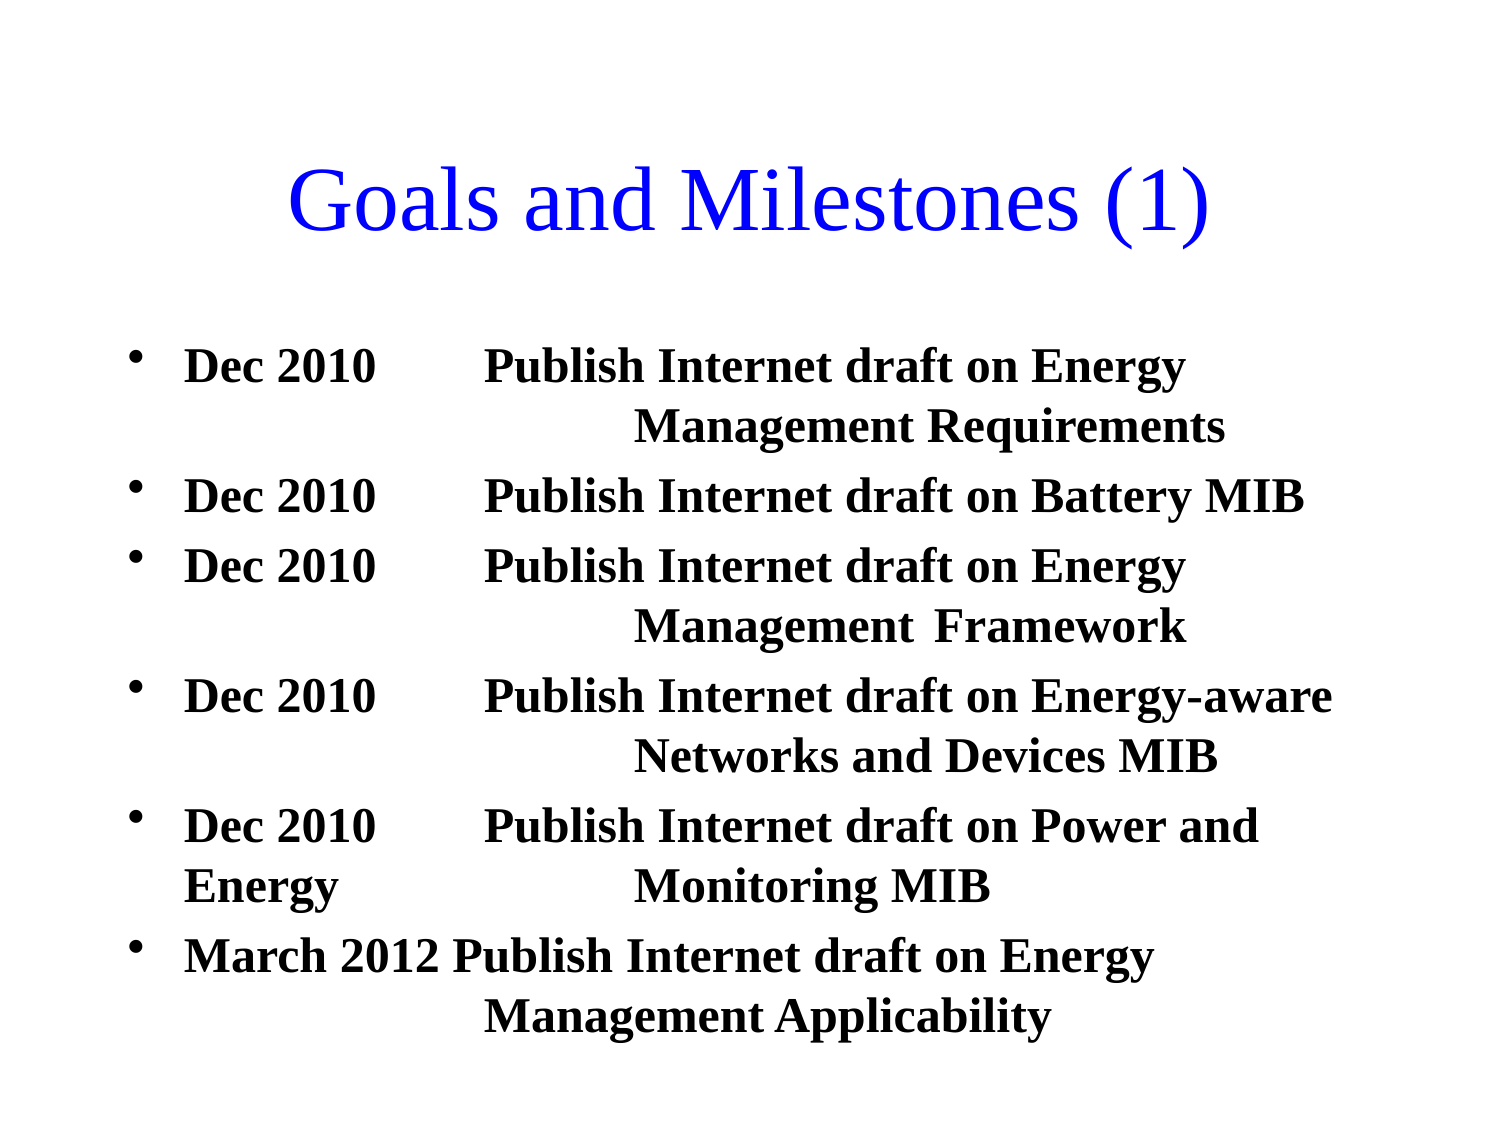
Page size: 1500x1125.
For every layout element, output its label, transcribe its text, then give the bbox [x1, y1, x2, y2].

title Goals and Milestones (1) [112, 99, 1388, 288]
list Dec 2010 Publish Internet draft on Energy Management Requirements Dec 2010 Publish Internet draft on Battery MIB Dec 2010 Publish Internet draft on Energy Management Framework Dec 2010 Publish Internet draft on Energy-aware Networks and Devices MIB Dec 2010 Publish Internet draft on Power and Energy Monitoring MIB March 2012 Publish Internet draft on Energy Management Applicability [112, 324, 1388, 1101]
